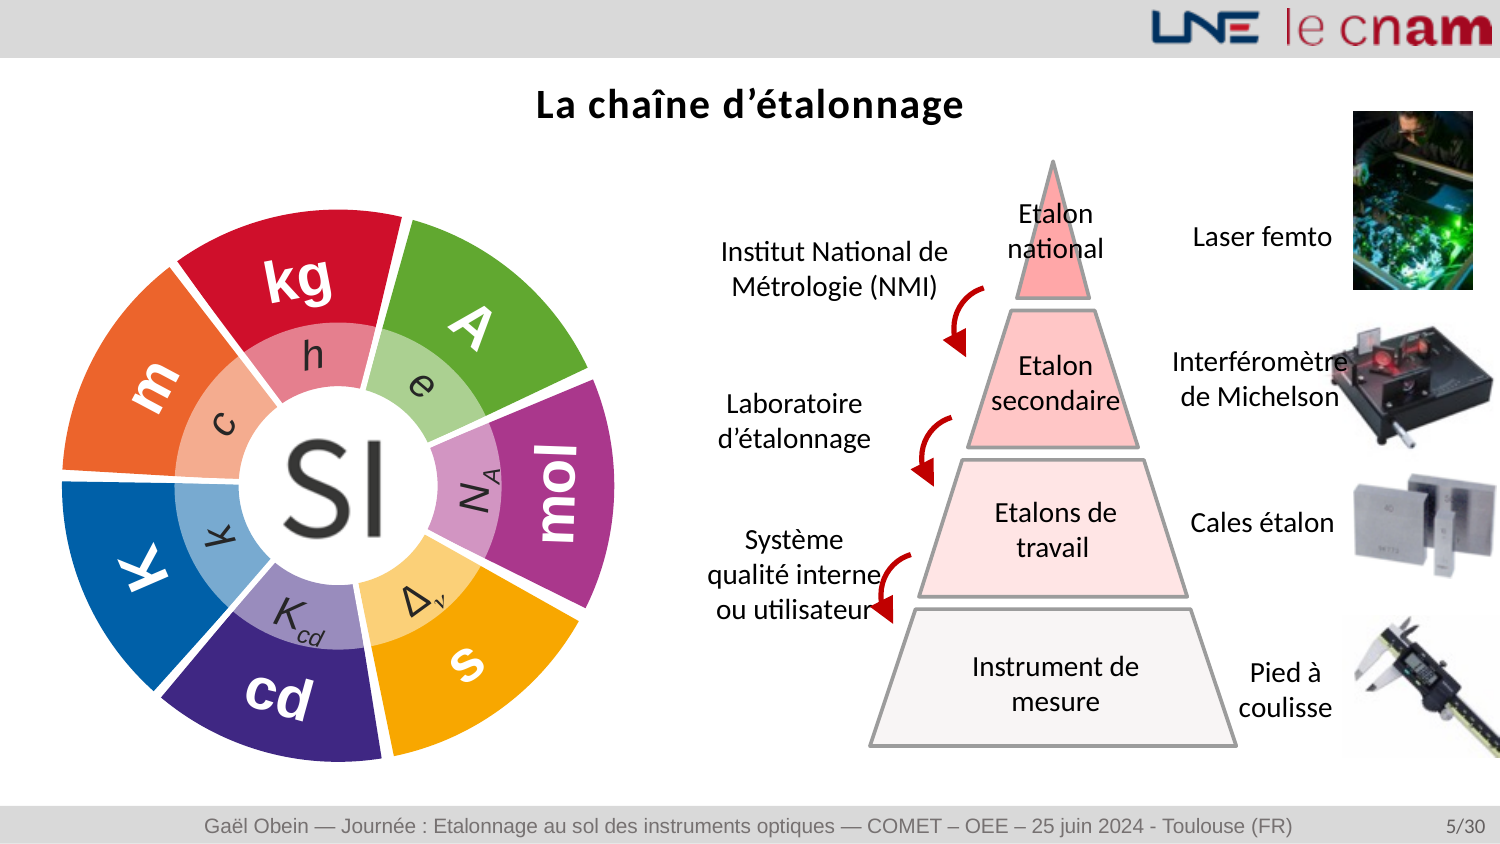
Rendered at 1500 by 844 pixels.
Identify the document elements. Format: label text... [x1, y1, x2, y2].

picture [1150, 8, 1276, 46]
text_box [61, 209, 615, 763]
picture [1287, 8, 1492, 46]
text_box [664, 110, 1500, 759]
text_box La chaîne d’étalonnage [35, 58, 1465, 153]
